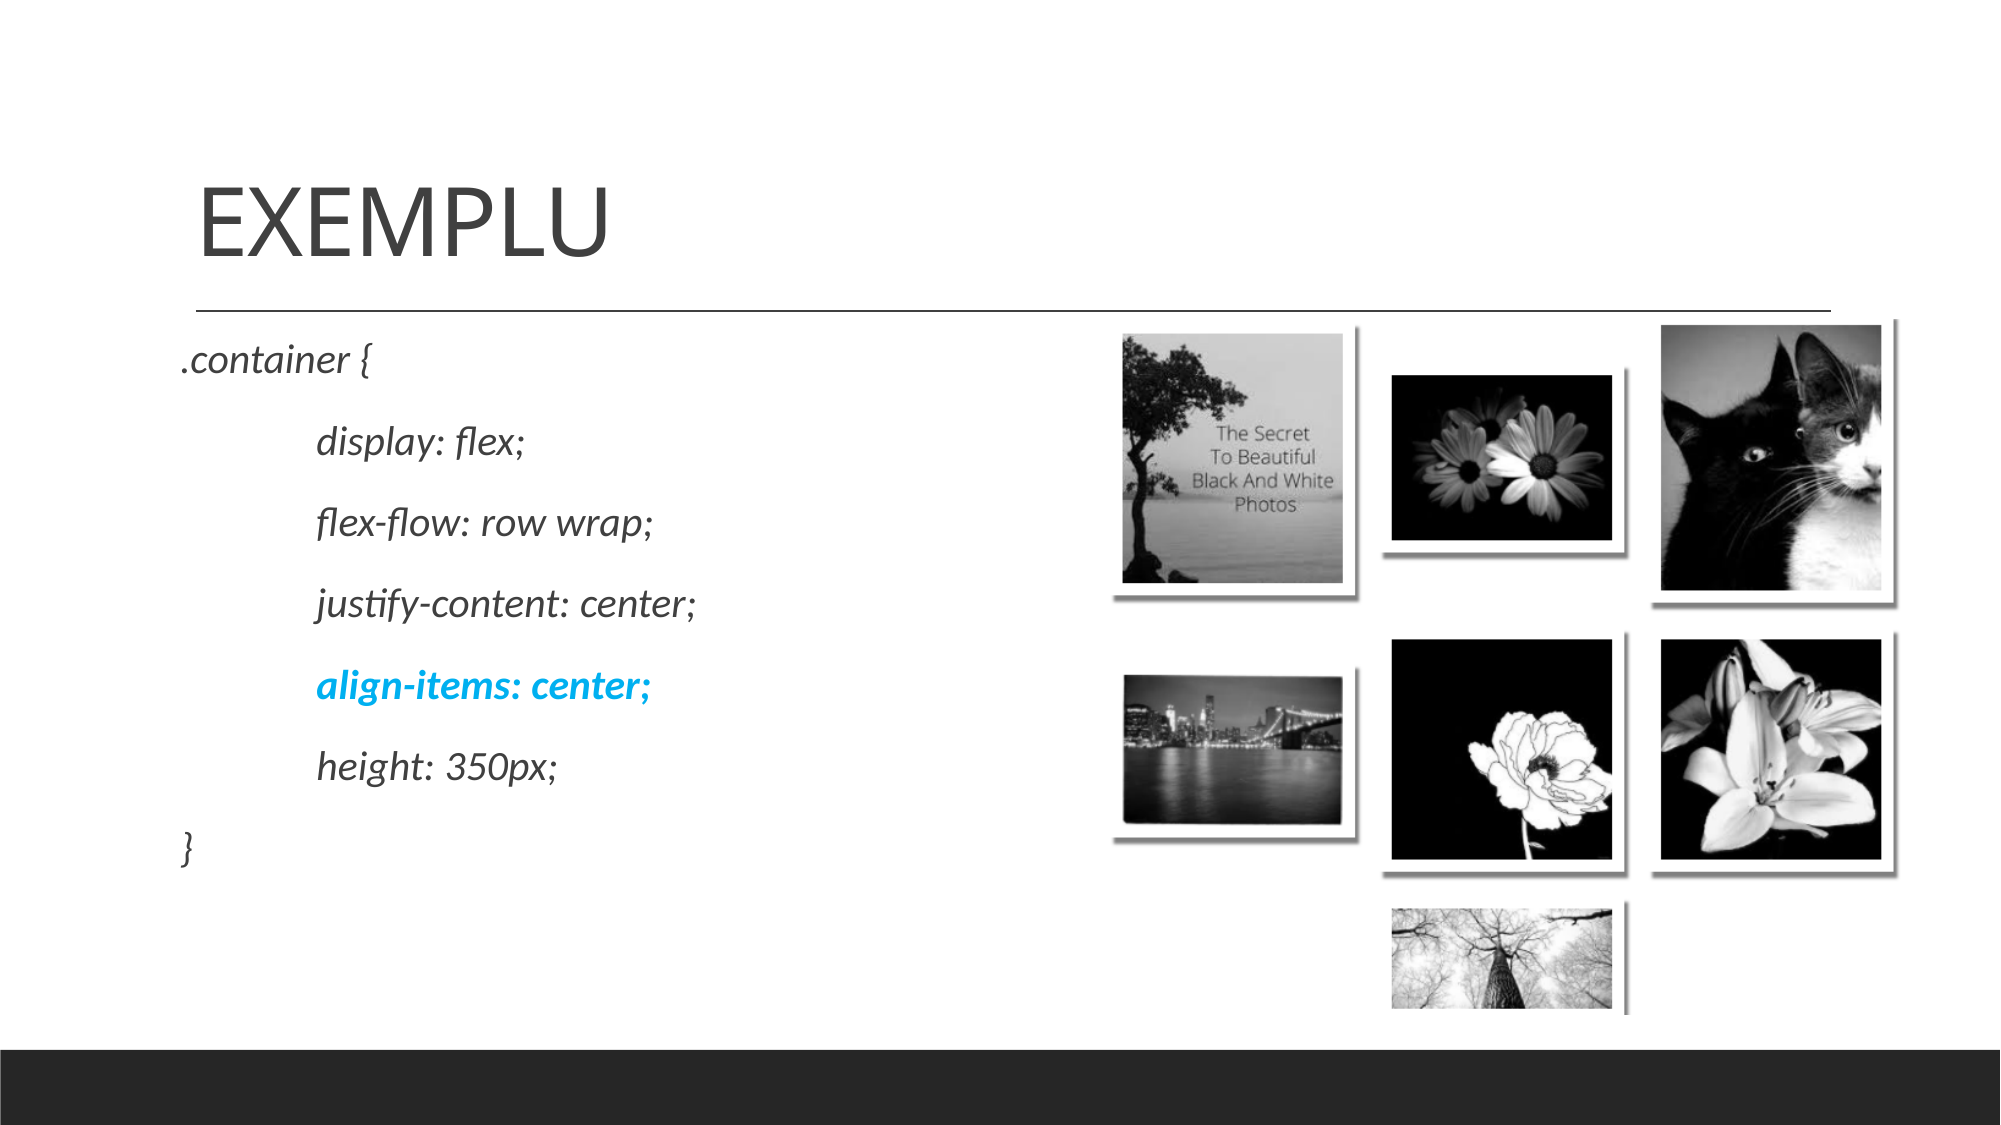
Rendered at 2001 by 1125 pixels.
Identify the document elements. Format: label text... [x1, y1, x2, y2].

title EXEMPLU [180, 47, 1830, 285]
picture [1107, 318, 1912, 1016]
list .container { display: flex; flex-flow: row wrap; justify-content: center; align-items: center; height: 350px; } [180, 319, 862, 883]
